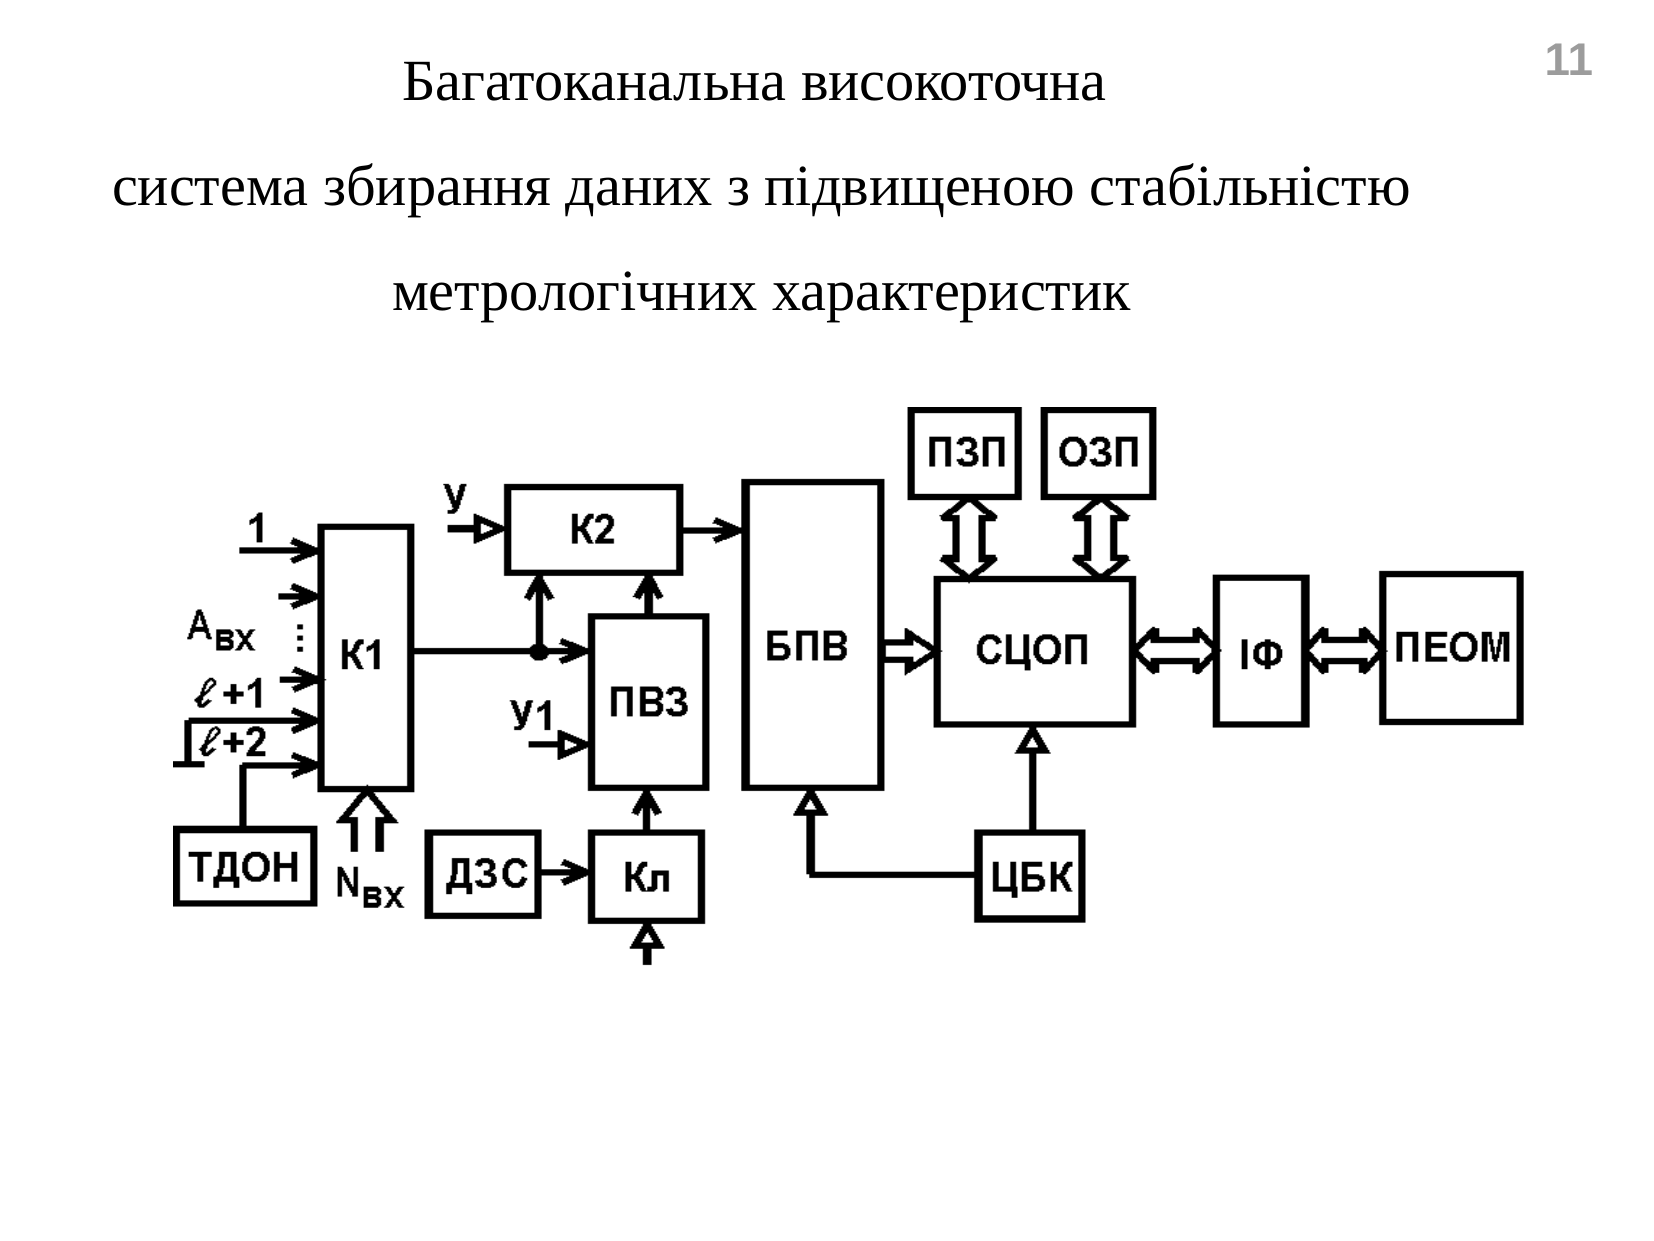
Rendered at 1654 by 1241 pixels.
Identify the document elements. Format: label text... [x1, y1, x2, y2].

text_box Багатоканальна високоточна система збирання даних з підвищеною стабільністю метрологічних характеристик [0, 0, 1524, 330]
picture [172, 407, 1524, 987]
